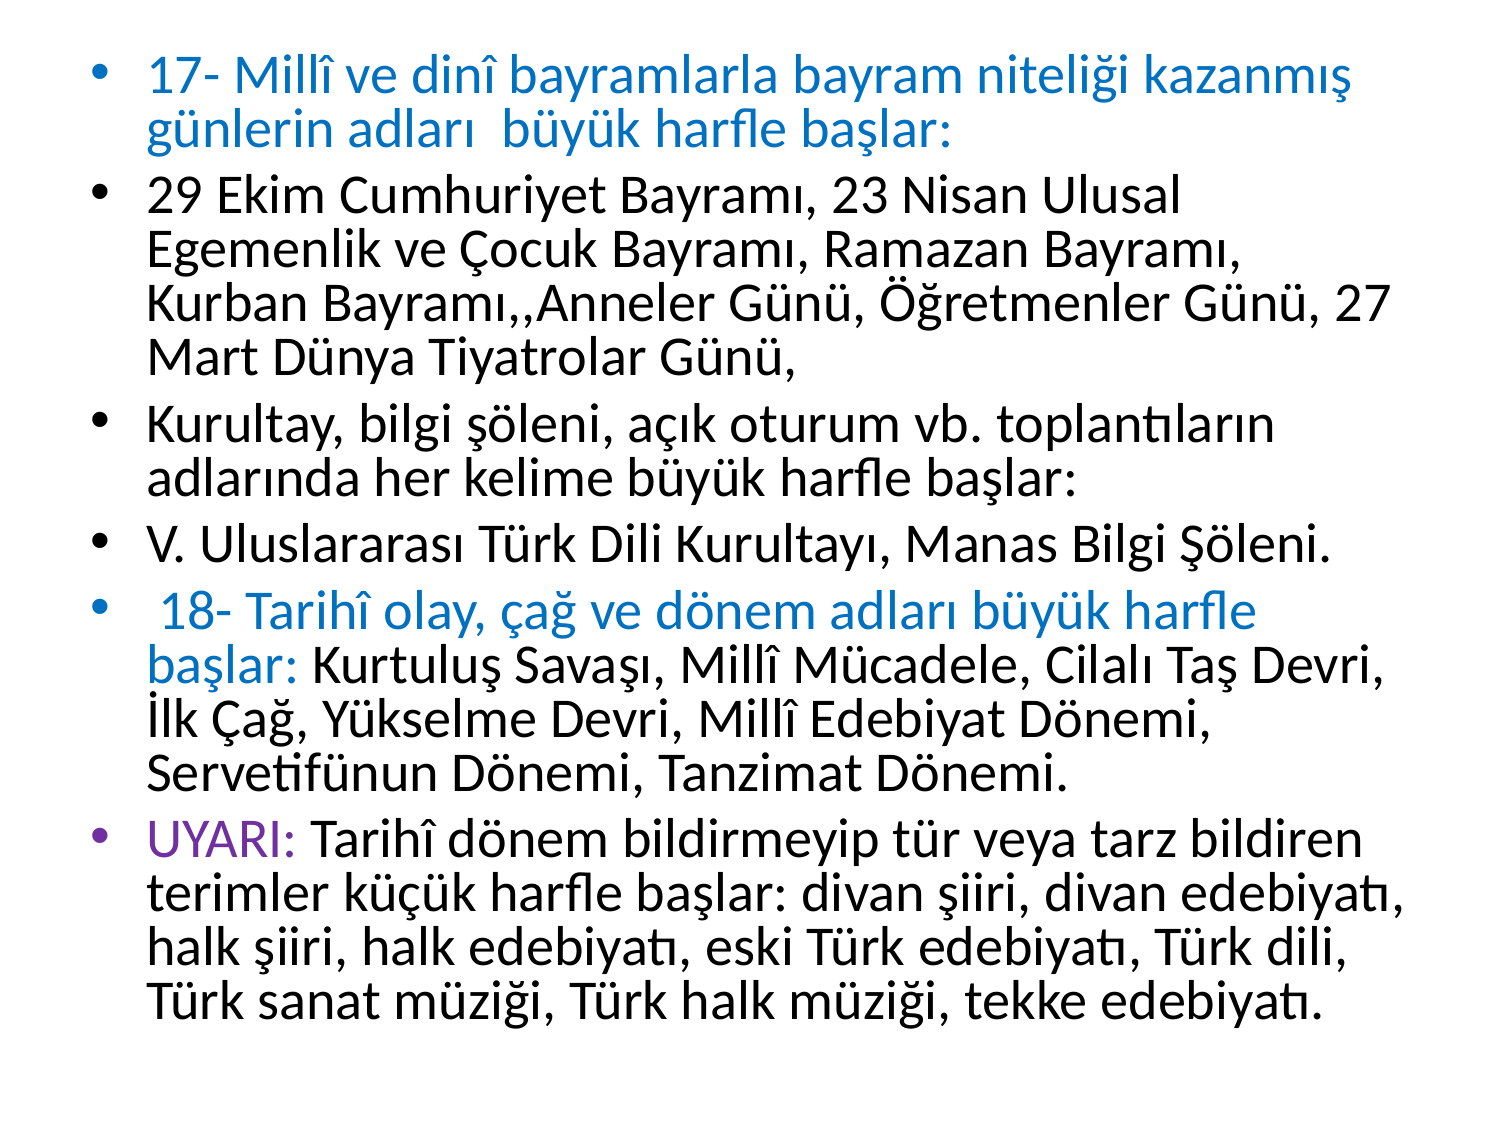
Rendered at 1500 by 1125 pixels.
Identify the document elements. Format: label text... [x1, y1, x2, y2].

list 17- Millî ve dinî bayramlarla bayram niteliği kazanmış günlerin adları büyük harfle başlar: 29 Ekim Cumhuriyet Bayramı, 23 Nisan Ulusal Egemenlik ve Çocuk Bayramı, Ramazan Bayramı, Kurban Bayramı,,Anneler Günü, Öğretmenler Günü, 27 Mart Dünya Tiyatrolar Günü, Kurultay, bilgi şöleni, açık oturum vb. toplantıların adlarında her kelime büyük harfle başlar: V. Uluslararası Türk Dili Kurultayı, Manas Bilgi Şöleni. 18- Tarihî olay, çağ ve dönem adları büyük harfle başlar: Kurtuluş Savaşı, Millî Mücadele, Cilalı Taş Devri, İlk Çağ, Yükselme Devri, Millî Edebiyat Dönemi, Servetifünun Dönemi, Tanzimat Dönemi. UYARI: Tarihî dönem bildirmeyip tür veya tarz bildiren terimler küçük harfle başlar: divan şiiri, divan edebiyatı, halk şiiri, halk edebiyatı, eski Türk edebiyatı, Türk dili, Türk sanat müziği, Türk halk müziği, tekke edebiyatı. [74, 42, 1426, 1083]
